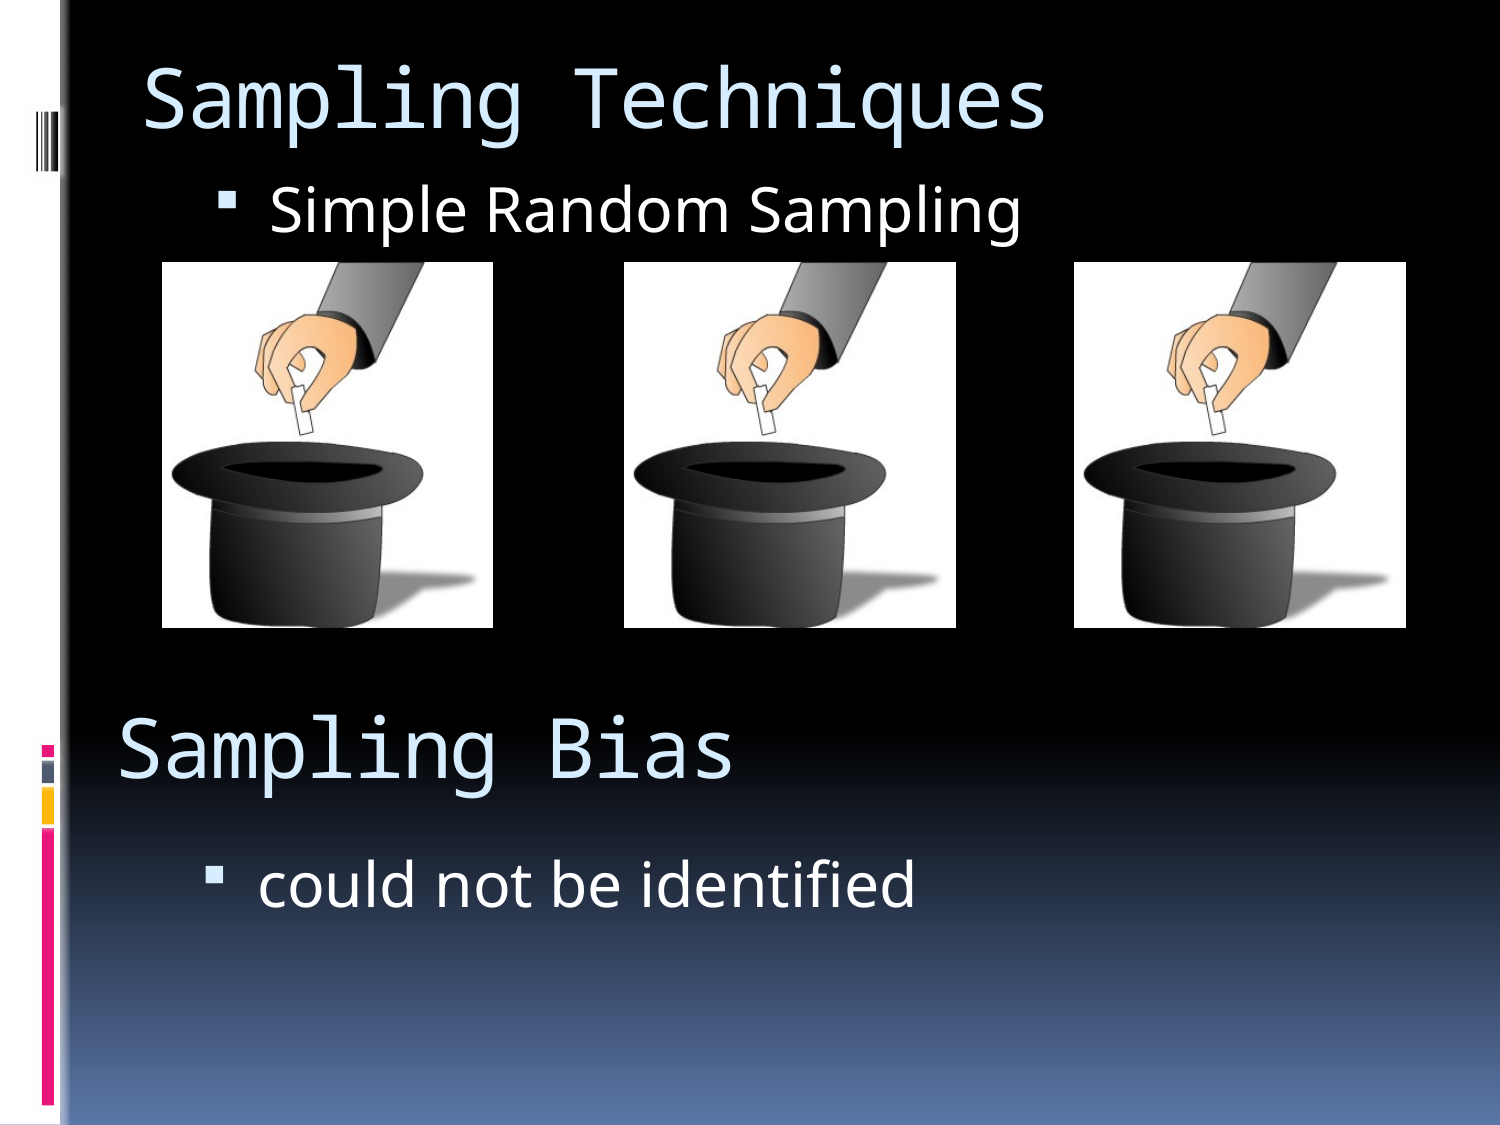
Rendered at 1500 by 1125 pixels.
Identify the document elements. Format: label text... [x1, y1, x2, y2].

text_box Sampling Bias [99, 687, 1375, 838]
list Simple Random Sampling [187, 162, 1463, 383]
picture [1074, 262, 1406, 629]
picture [624, 262, 956, 629]
title Sampling Techniques [125, 37, 1400, 188]
text_box could not be identified [174, 837, 1450, 1058]
picture [161, 262, 494, 629]
